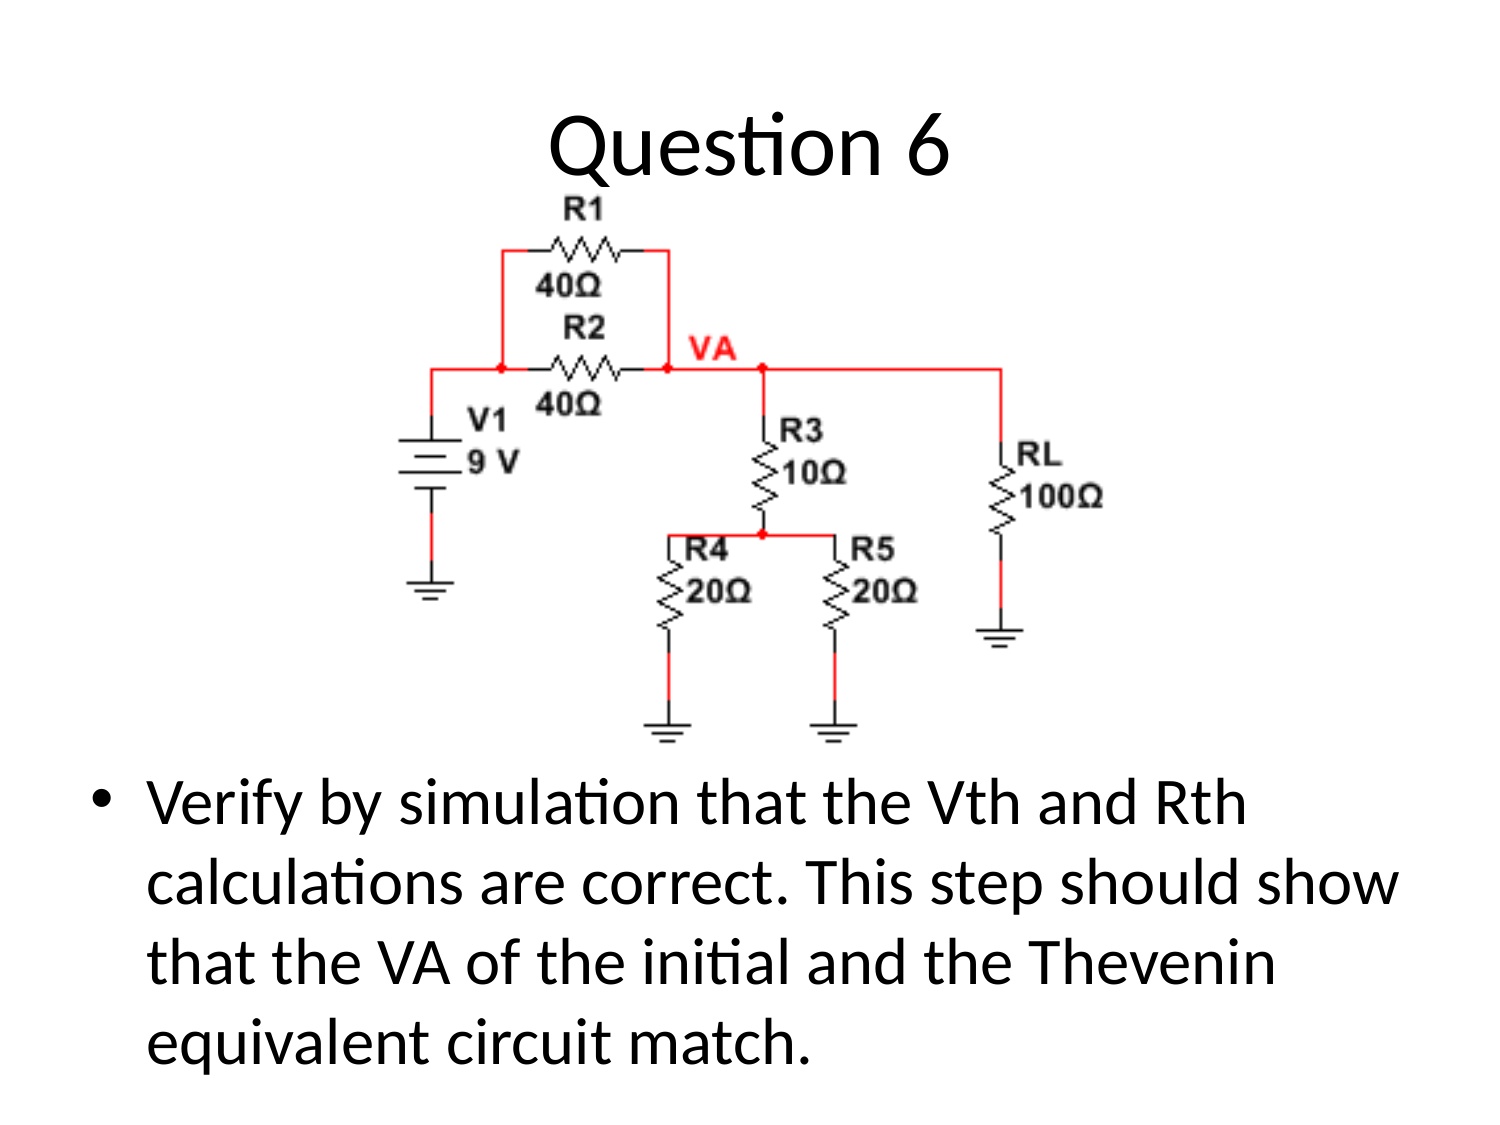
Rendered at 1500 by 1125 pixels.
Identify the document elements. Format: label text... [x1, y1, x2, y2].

picture [380, 187, 1120, 776]
list Verify by simulation that the Vth and Rth calculations are correct. This step should show that the VA of the initial and the Thevenin equivalent circuit match. [75, 750, 1425, 1100]
title Question 6 [75, 45, 1425, 233]
